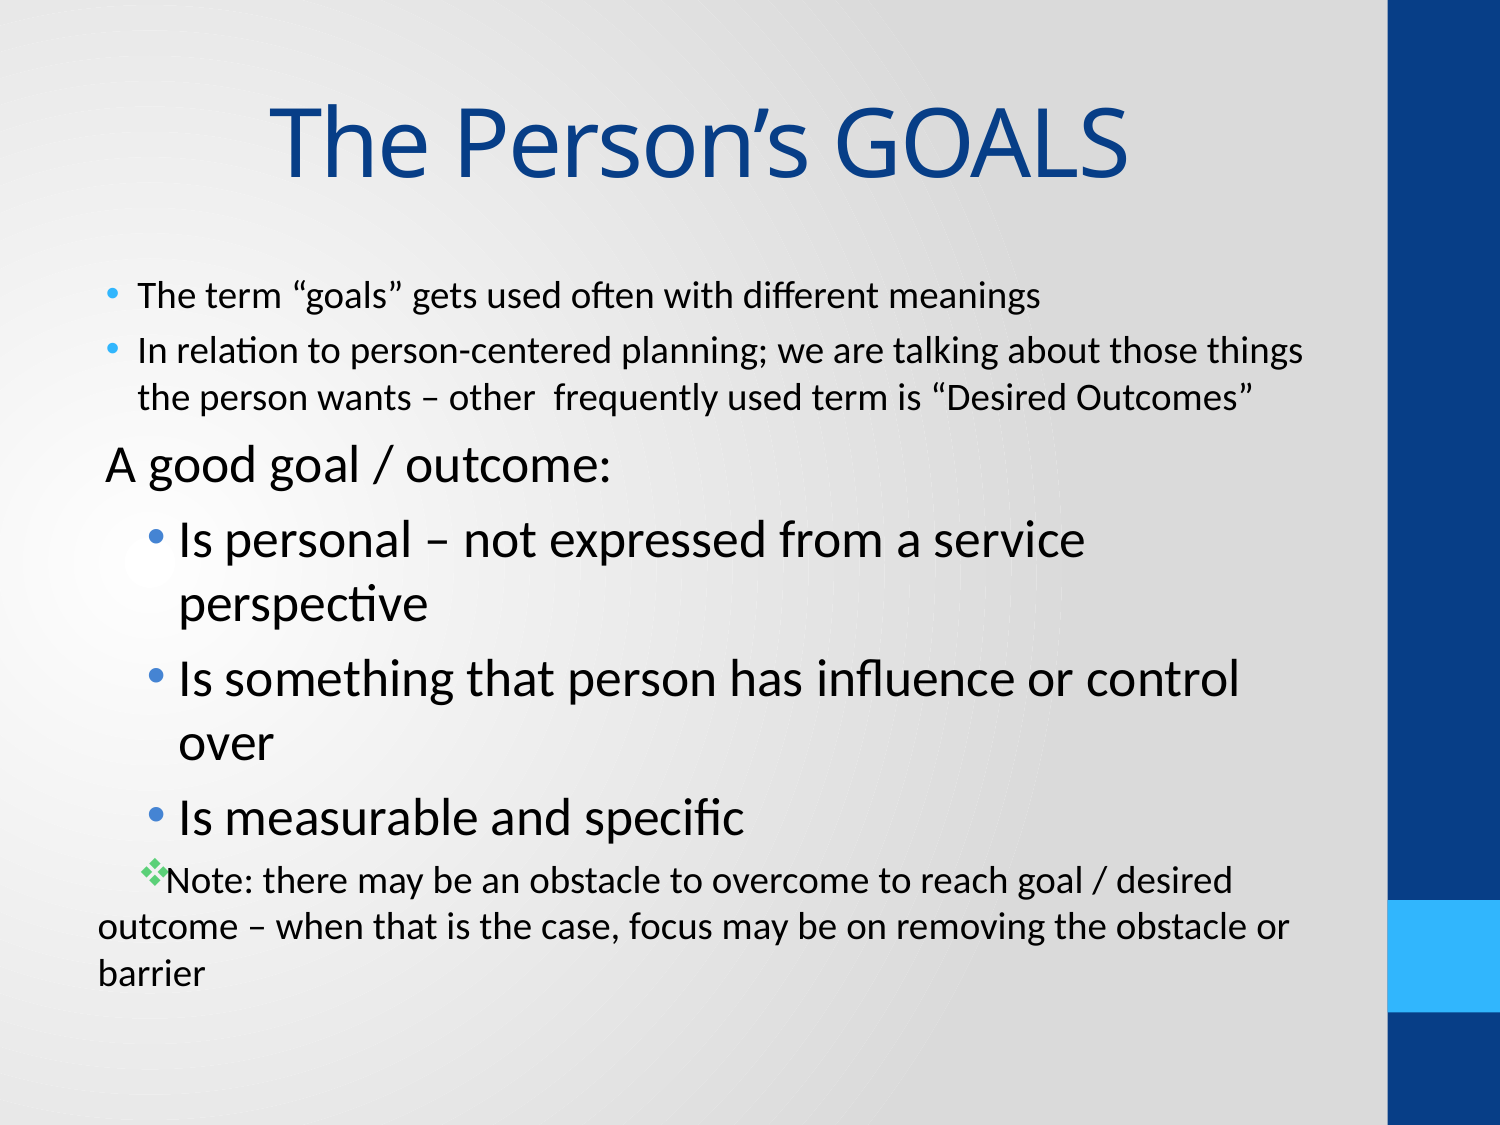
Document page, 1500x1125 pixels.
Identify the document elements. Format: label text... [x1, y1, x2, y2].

title The Person’s GOALS [75, 45, 1325, 233]
list The term “goals” gets used often with different meanings In relation to person-centered planning; we are talking about those things the person wants – other frequently used term is “Desired Outcomes” A good goal / outcome: Is personal – not expressed from a service perspective Is something that person has influence or control over Is measurable and specific Note: there may be an obstacle to overcome to reach goal / desired outcome – when that is the case, focus may be on removing the obstacle or barrier [75, 262, 1325, 1050]
